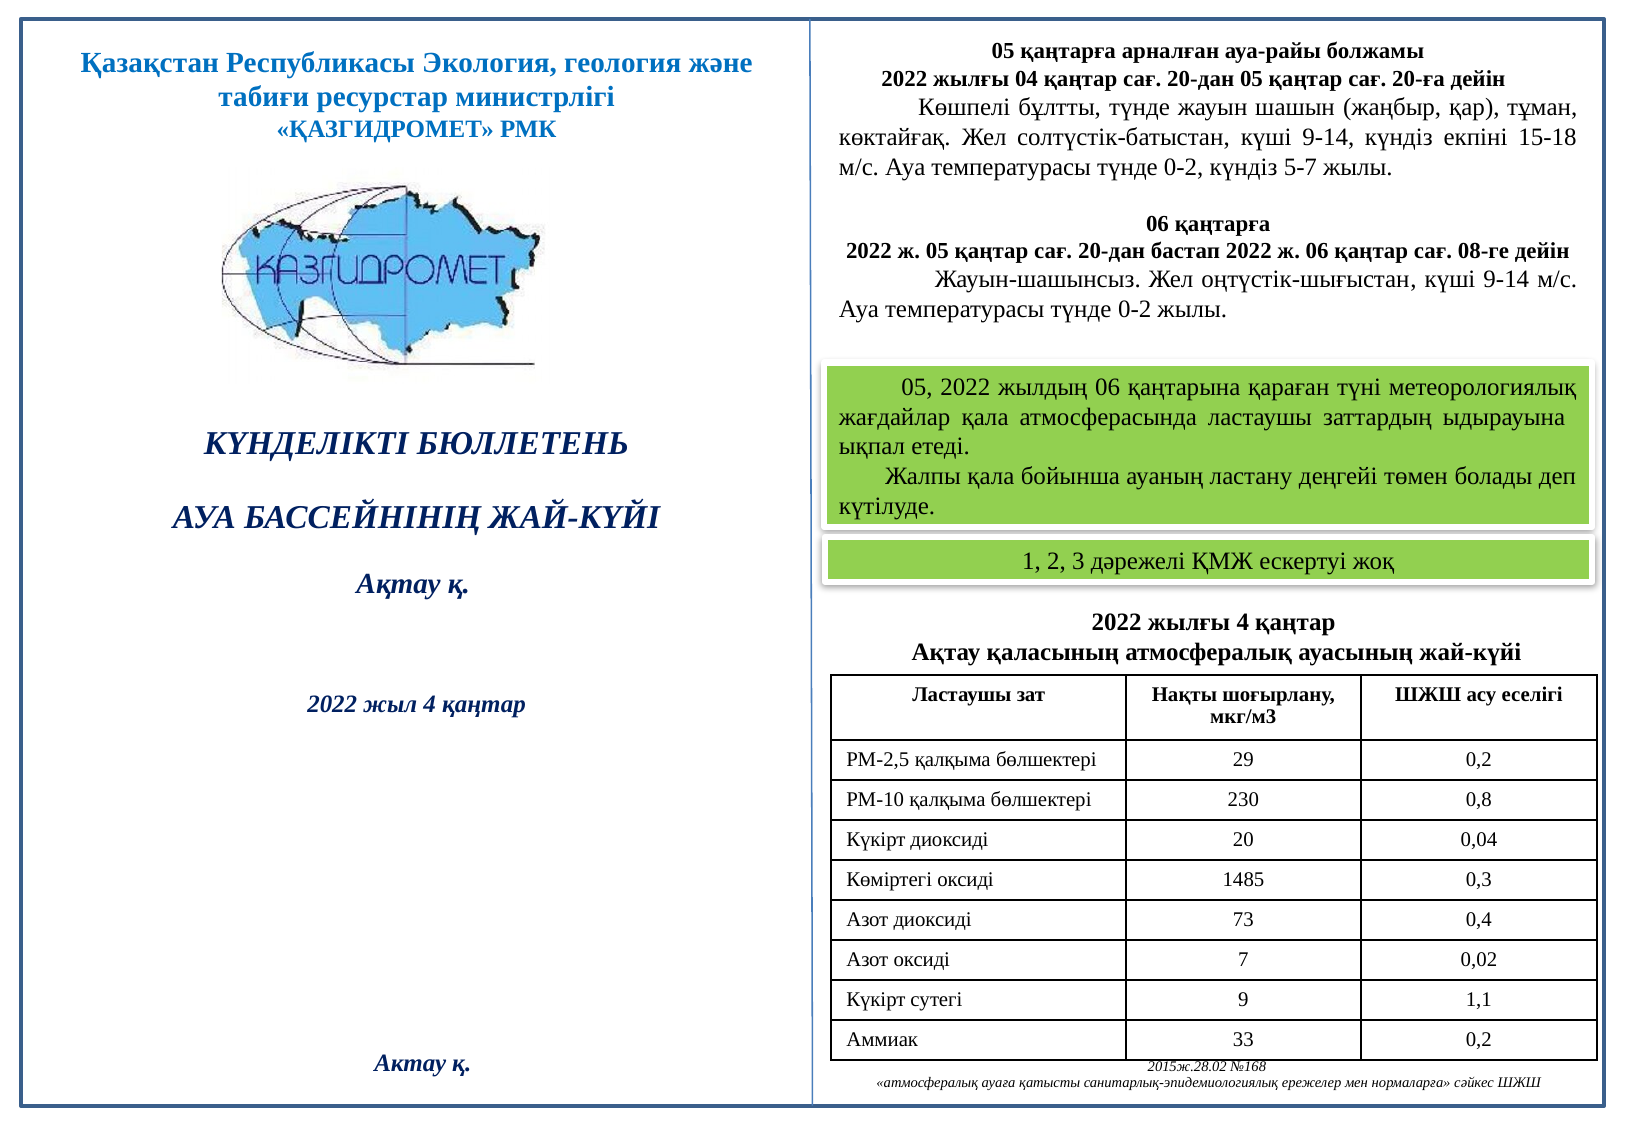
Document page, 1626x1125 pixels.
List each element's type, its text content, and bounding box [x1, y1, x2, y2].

table_header 2015ж.28.02 №168 «атмосфералық ауаға қатысты санитарлық-эпидемиологиялық ережелер мен нормаларға» сәйкес ШЖШ [817, 1059, 1601, 1102]
text_box 05, 2022 жылдың 06 қаңтарына қараған түні метеорологиялық жағдайлар қала атмосферасында ластаушы заттардың ыдырауына ықпал етеді. Жалпы қала бойынша ауаның ластану деңгейі төмен болады деп күтілуде. [821, 359, 1595, 530]
table_cell 0,8 [1362, 781, 1596, 819]
table_cell 73 [1127, 901, 1360, 939]
table_cell Аммиак [832, 1021, 1125, 1059]
table_cell Күкірт диоксиді [832, 821, 1125, 859]
text_box 05 қаңтарға арналған ауа-райы болжамы 2022 жылғы 04 қаңтар сағ. 20-дан 05 қаңтар сағ. 20-ға дейін Көшпелі бұлтты, түнде жауын шашын (жаңбыр, қар), тұман, көктайғақ. Жел солтүстік-батыстан, күші 9-14, күндіз екпіні 15-18 м/с. Ауа температурасы түнде 0-2, күндіз 5-7 жылы. 06 қаңтарға 2022 ж. 05 қаңтар сағ. 20-дан бастап 2022 ж. 06 қаңтар сағ. 08-ге дейін Жауын-шашынсыз. Жел оңтүстік-шығыстан, күші 9-14 м/с. Ауа температурасы түнде 0-2 жылы. [824, 28, 1593, 331]
text_box 1, 2, 3 дәрежелі ҚМЖ ескертуі жоқ [822, 534, 1595, 585]
table_cell 20 [1127, 821, 1360, 859]
table_cell РМ-2,5 қалқыма бөлшектері [832, 741, 1125, 779]
table_cell 0,02 [1362, 941, 1596, 979]
table_cell 9 [1127, 981, 1360, 1019]
text_box [19, 17, 1606, 1108]
table_header КҮНДЕЛІКТІ БЮЛЛЕТЕНЬ АУА БАССЕЙНІНІҢ ЖАЙ-КҮЙІ Ақтау қ. 2022 жыл 4 қаңтар [50, 425, 783, 742]
table_cell 230 [1127, 781, 1360, 819]
table_cell [816, 1102, 1601, 1123]
picture [221, 167, 555, 384]
table_cell РМ-10 қалқыма бөлшектері [832, 781, 1125, 819]
table_cell Азот оксиді [832, 941, 1125, 979]
table_cell 0,4 [1362, 901, 1596, 939]
table_cell Көміртегі оксиді [832, 861, 1125, 899]
table_header Актау қ. [57, 1049, 789, 1106]
table_header Ластаушы зат [832, 676, 1125, 739]
table_cell 0,2 [1362, 741, 1596, 779]
table_cell Азот диоксиді [832, 901, 1125, 939]
table_cell 0,04 [1362, 821, 1596, 859]
table_cell 7 [1127, 941, 1360, 979]
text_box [809, 18, 813, 1106]
table_cell 1,1 [1362, 981, 1596, 1019]
table_cell 0,2 [1362, 1021, 1596, 1059]
table_cell Күкірт сутегі [832, 981, 1125, 1019]
table_cell 29 [1127, 741, 1360, 779]
text_box 2022 жылғы 4 қаңтар Ақтау қаласының атмосфералық ауасының жай-күйі [818, 598, 1610, 674]
table_header Нақты шоғырлану, мкг/м3 [1127, 676, 1360, 739]
text_box Қазақстан Республикасы Экология, геология және табиғи ресурстар министрлігі «ҚАЗГИДРОМЕТ» РМК [21, 35, 804, 150]
table_cell 1485 [1127, 861, 1360, 899]
table_cell 33 [1127, 1021, 1360, 1059]
table_header ШЖШ асу еселігі [1362, 676, 1596, 739]
table_cell 0,3 [1362, 861, 1596, 899]
